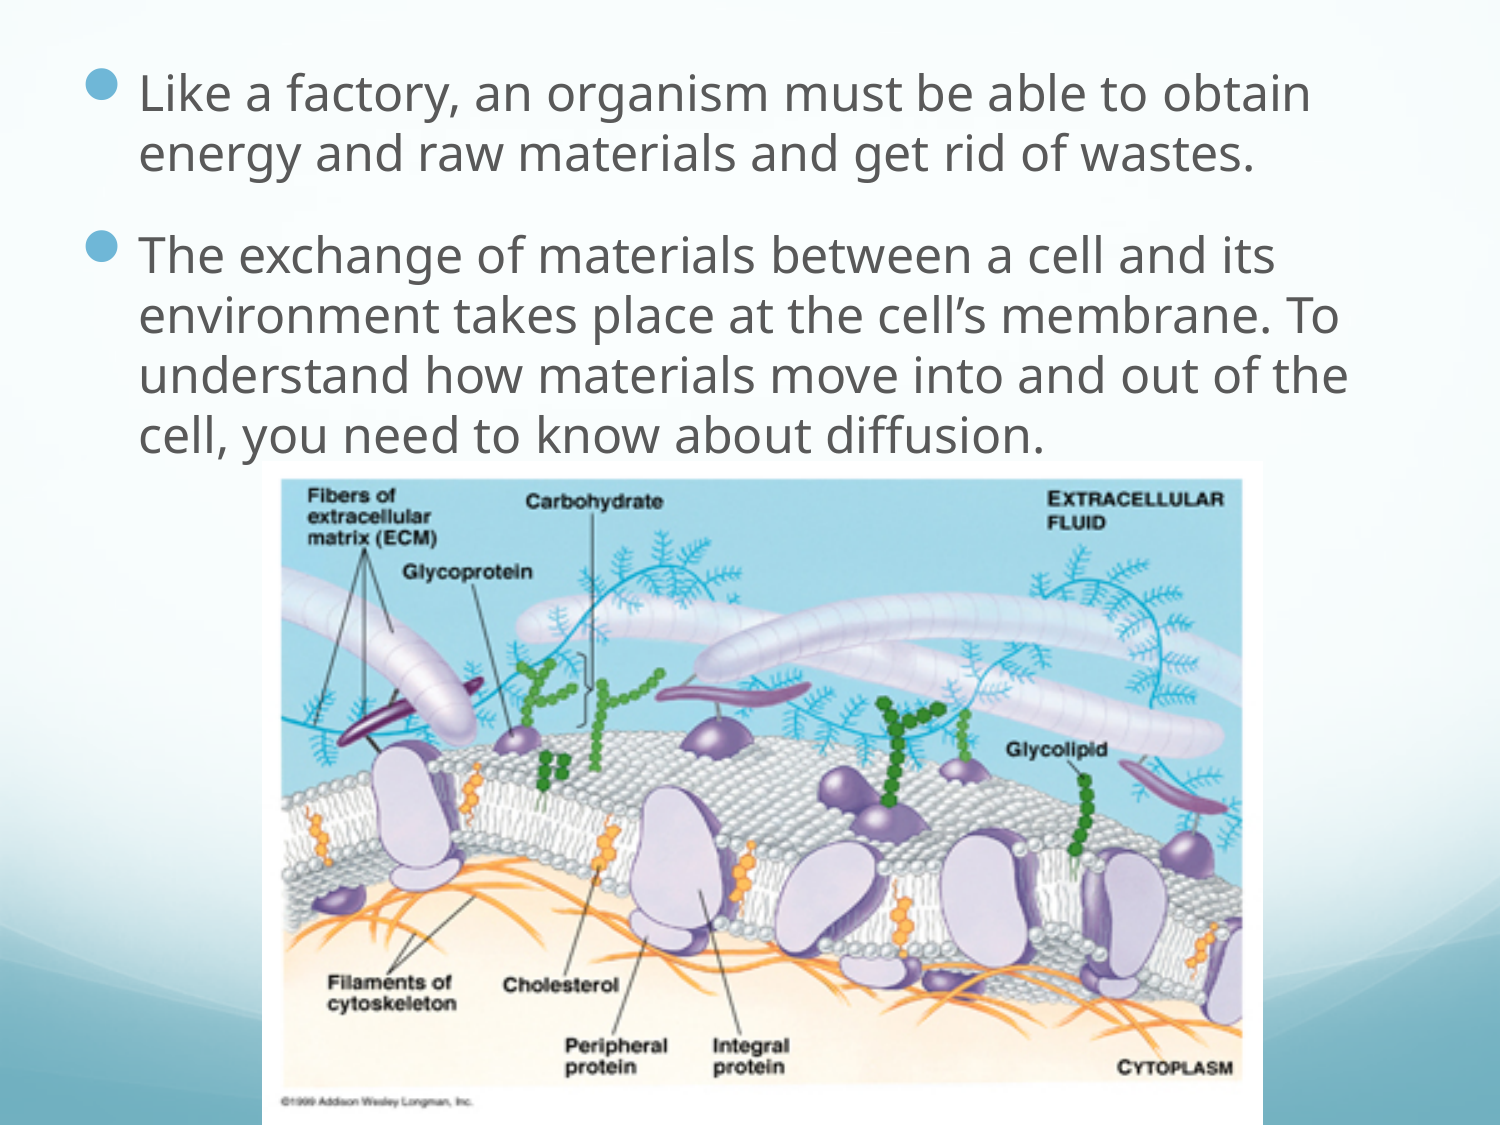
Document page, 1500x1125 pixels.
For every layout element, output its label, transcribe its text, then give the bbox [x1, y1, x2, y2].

picture [261, 461, 1263, 1125]
list Like a factory, an organism must be able to obtain energy and raw materials and get rid of wastes. The exchange of materials between a cell and its environment takes place at the cell’s membrane. To understand how materials move into and out of the cell, you need to know about diffusion. [66, 54, 1386, 540]
